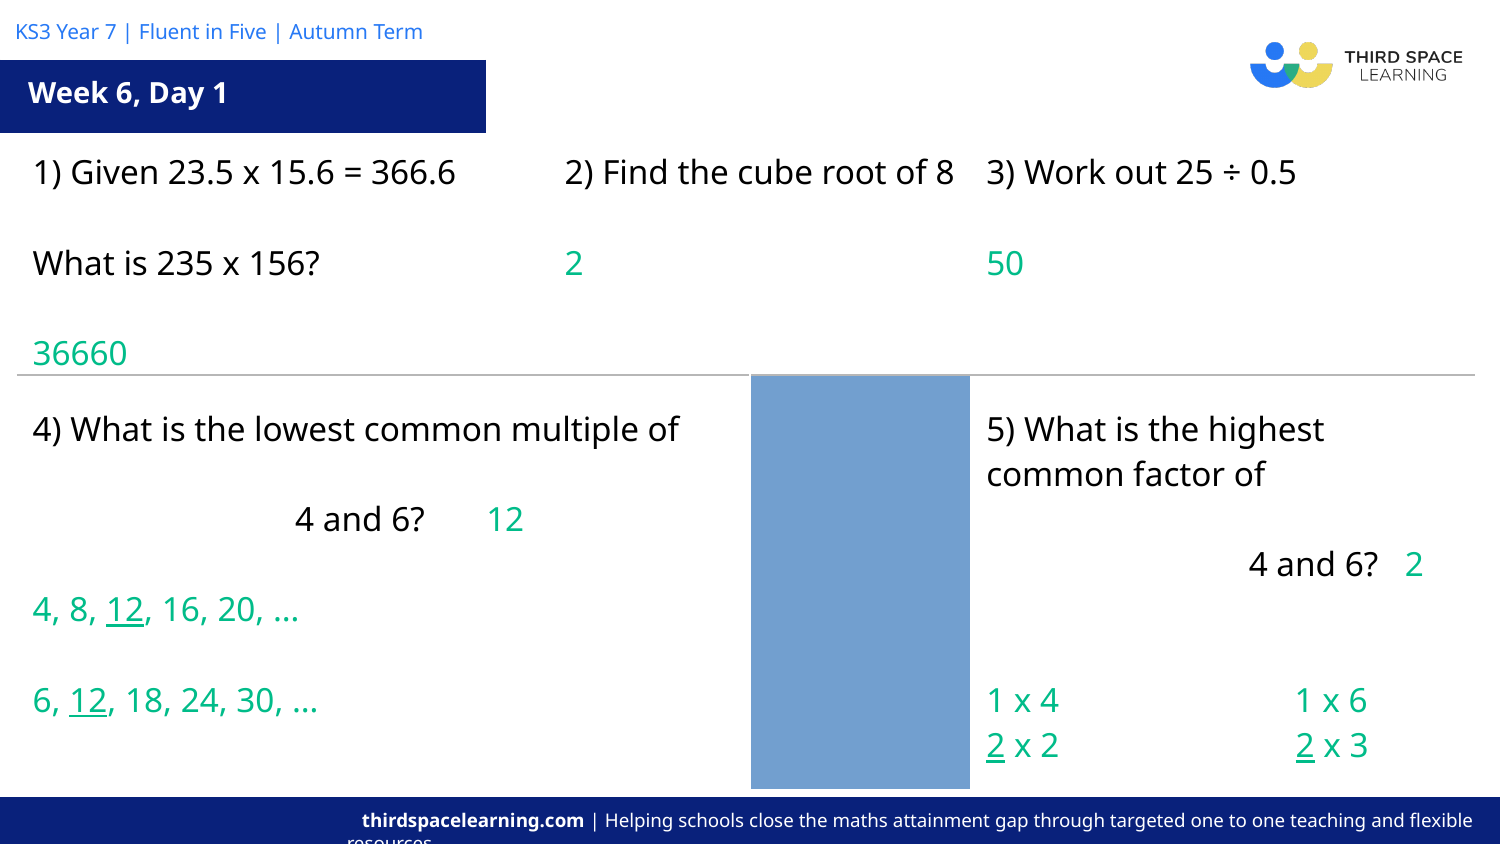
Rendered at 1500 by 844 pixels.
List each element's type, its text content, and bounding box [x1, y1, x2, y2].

table_header 3) Work out 25 ÷ 0.5 50 [972, 142, 1474, 374]
table_cell 4) What is the lowest common multiple of 4 and 6? 12 4, 8, 12, 16, 20, … 6, 12, 18, 24, 30, … [19, 376, 749, 788]
picture [1250, 33, 1465, 99]
text_box Week 6, Day 1 [13, 59, 383, 125]
table_cell 5) What is the highest common factor of 4 and 6? 2 1 x 4 1 x 6 2 x 2 2 x 3 [972, 376, 1474, 788]
table_header 1) Given 23.5 x 15.6 = 366.6 What is 235 x 156? 36660 [19, 142, 549, 374]
table_header 2) Find the cube root of 8 2 [550, 142, 970, 374]
